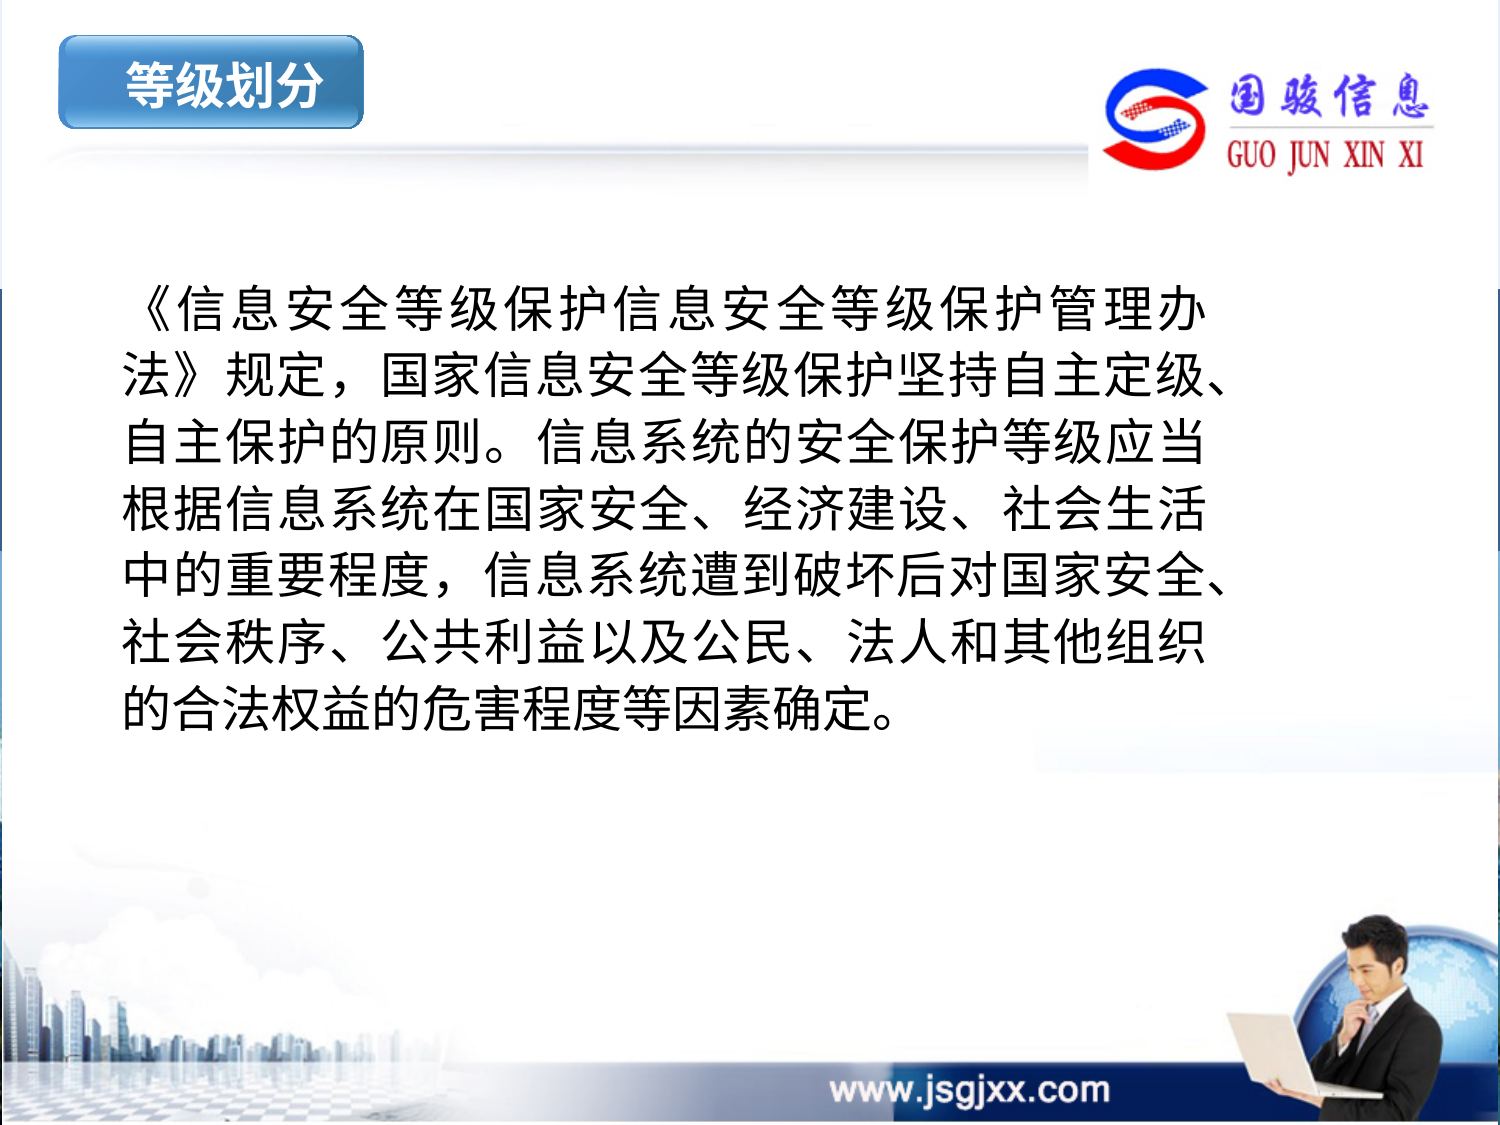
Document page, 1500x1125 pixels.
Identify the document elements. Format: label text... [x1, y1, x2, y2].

text_box 《信息安全等级保护信息安全等级保护管理办法》规定，国家信息安全等级保护坚持自主定级、自主保护的原则。信息系统的安全保护等级应当根据信息系统在国家安全、经济建设、社会生活中的重要程度，信息系统遭到破坏后对国家安全、社会秩序、公共利益以及公民、法人和其他组织的合法权益的危害程度等因素确定。 [107, 263, 1223, 812]
picture [0, 0, 1500, 1125]
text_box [58, 34, 364, 130]
